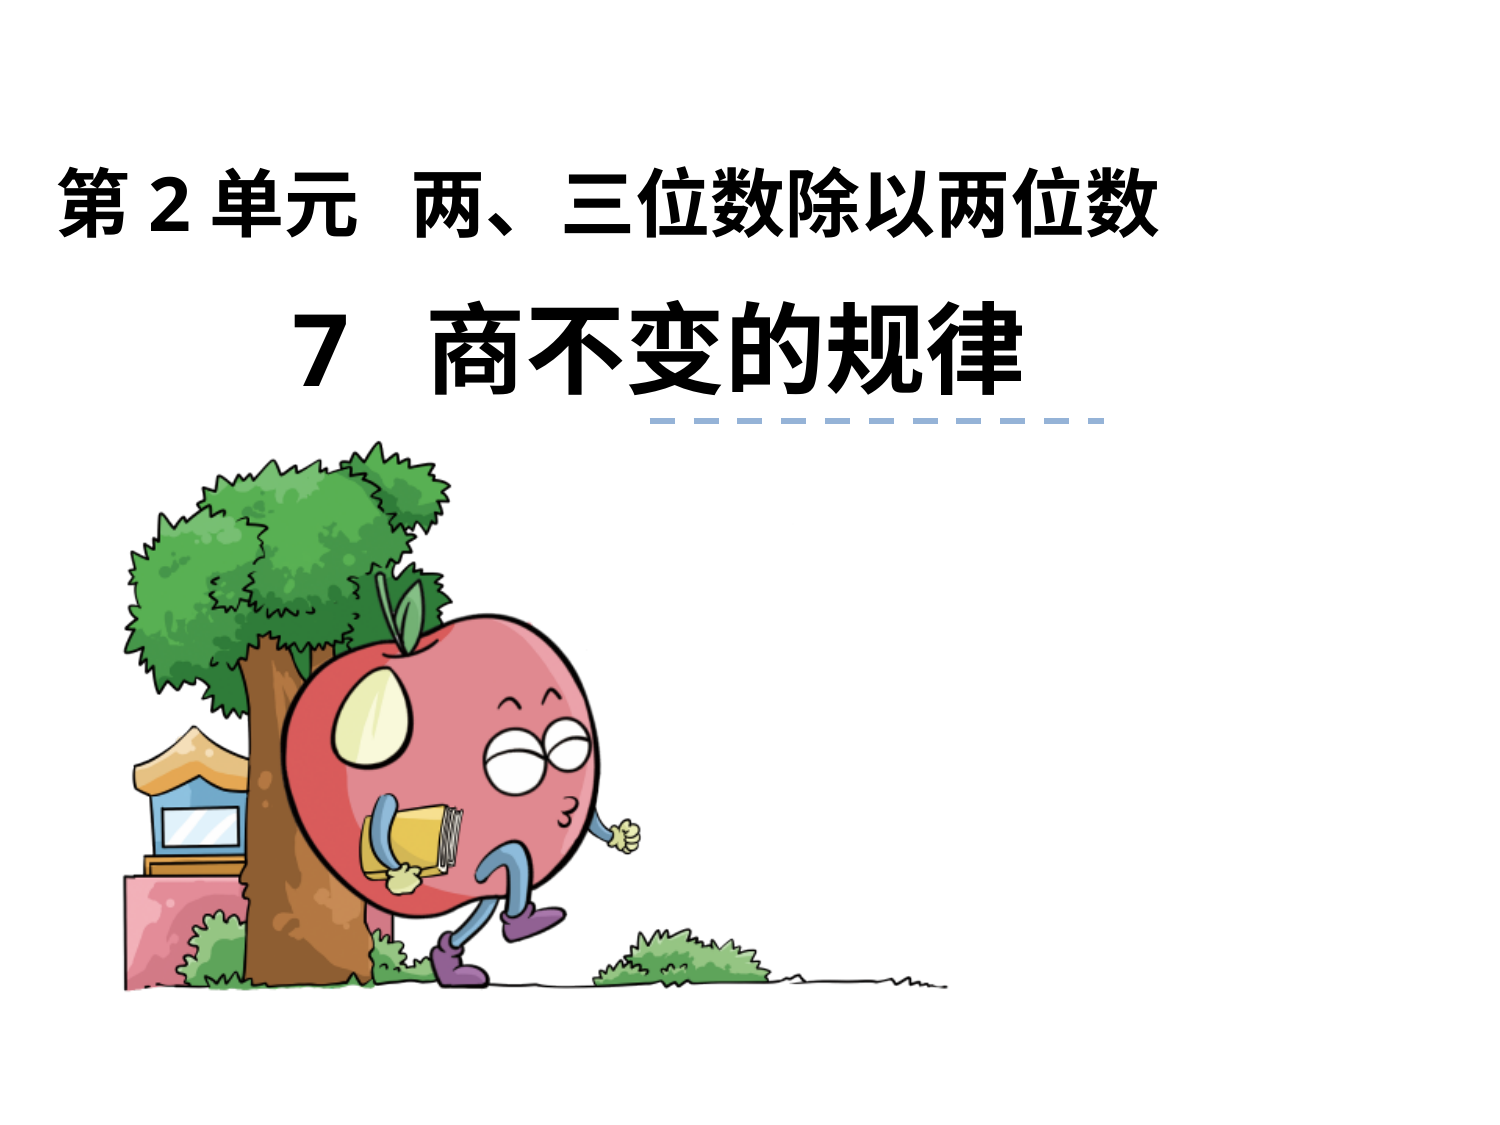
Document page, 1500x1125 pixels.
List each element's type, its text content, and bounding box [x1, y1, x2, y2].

text_box 7 商不变的规律 [277, 278, 1140, 414]
text_box 第2单元 两、三位数除以两位数 [41, 148, 1282, 254]
picture [111, 432, 961, 1011]
